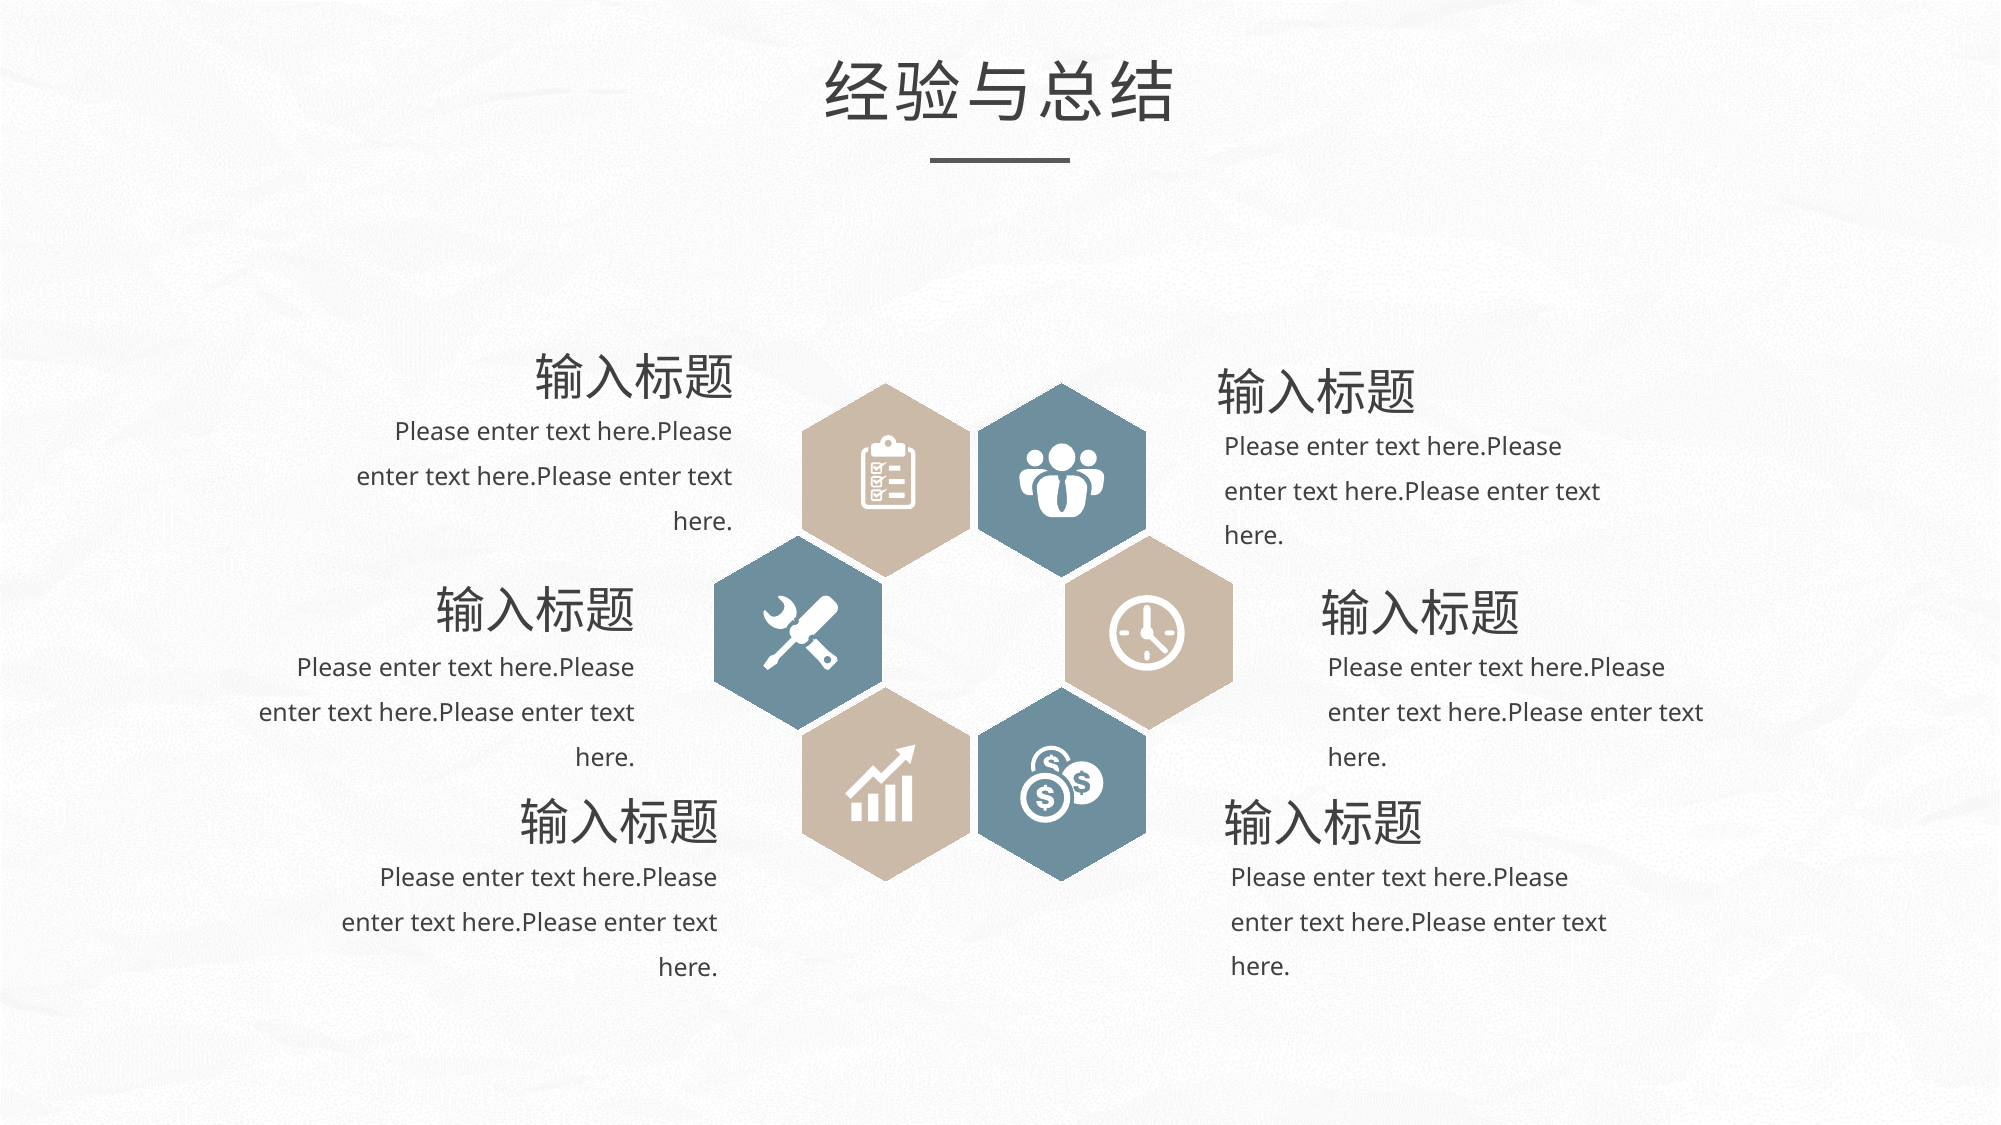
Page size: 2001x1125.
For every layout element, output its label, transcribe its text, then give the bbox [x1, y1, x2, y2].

text_box [1080, 449, 1097, 467]
text_box 输入标题 [412, 337, 750, 413]
text_box [871, 435, 906, 457]
text_box 输入标题 [398, 783, 735, 859]
text_box [1026, 449, 1044, 467]
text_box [845, 744, 916, 822]
text_box Please enter text here.Please enter text here.Please enter text here. [1312, 628, 1749, 779]
text_box [1109, 595, 1185, 671]
text_box [977, 686, 1147, 882]
text_box [1075, 469, 1105, 496]
text_box [1048, 443, 1076, 472]
text_box Please enter text here.Please enter text here.Please enter text here. [213, 629, 650, 779]
text_box [801, 686, 971, 882]
text_box Please enter text here.Please enter text here.Please enter text here. [1209, 407, 1646, 558]
text_box 经验与总结 [717, 44, 1283, 136]
text_box [801, 382, 971, 578]
text_box 输入标题 [1208, 783, 1545, 859]
text_box 输入标题 [313, 571, 650, 629]
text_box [1020, 745, 1104, 823]
text_box [1064, 534, 1234, 731]
text_box [763, 595, 839, 670]
text_box 输入标题 [1202, 352, 1539, 428]
text_box [1036, 475, 1088, 518]
text_box [713, 534, 883, 731]
text_box 输入标题 [1305, 573, 1642, 649]
text_box Please enter text here.Please enter text here.Please enter text here. [1215, 838, 1653, 989]
text_box Please enter text here.Please enter text here.Please enter text here. [311, 393, 748, 543]
text_box Please enter text here.Please enter text here.Please enter text here. [296, 839, 733, 989]
text_box [977, 382, 1147, 578]
text_box [861, 447, 916, 510]
text_box [1019, 469, 1048, 496]
